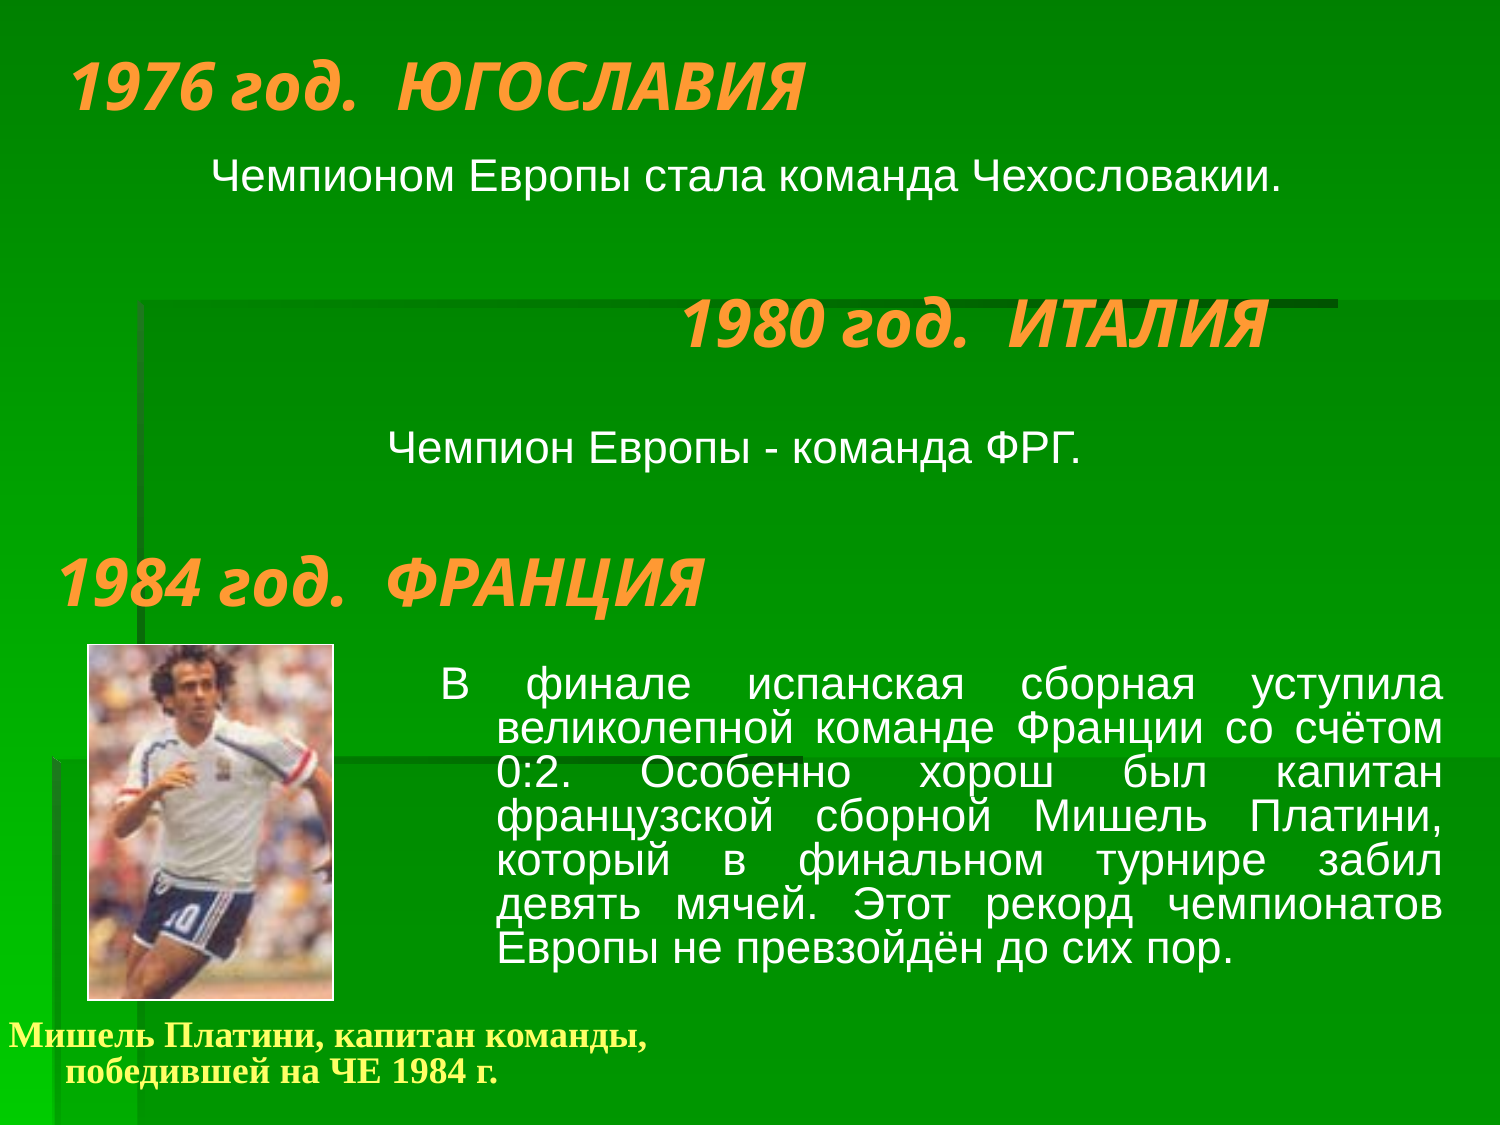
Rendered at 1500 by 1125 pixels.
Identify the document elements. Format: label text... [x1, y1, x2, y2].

text_box 1984 год. ФРАНЦИЯ [41, 527, 963, 634]
text_box Мишель Платини, капитан команды, победившей на ЧЕ 1984 г. [0, 1011, 668, 1099]
text_box В финале испанская сборная уступила великолепной команде Франции со счётом 0:2. Особенно хорош был капитан французской сборной Мишель Платини, который в финальном турнире забил девять мячей. Этот рекорд чемпионатов Европы не превзойдён до сих пор. [430, 656, 1459, 980]
text_box Чемпионом Европы стала команда Чехословакии. [53, 148, 1459, 208]
text_box 1976 год. ЮГОСЛАВИЯ [53, 31, 975, 138]
picture [88, 645, 333, 1000]
text_box 1980 год. ИТАЛИЯ [513, 267, 1436, 374]
text_box Чемпион Европы - команда ФРГ. [41, 420, 1447, 480]
